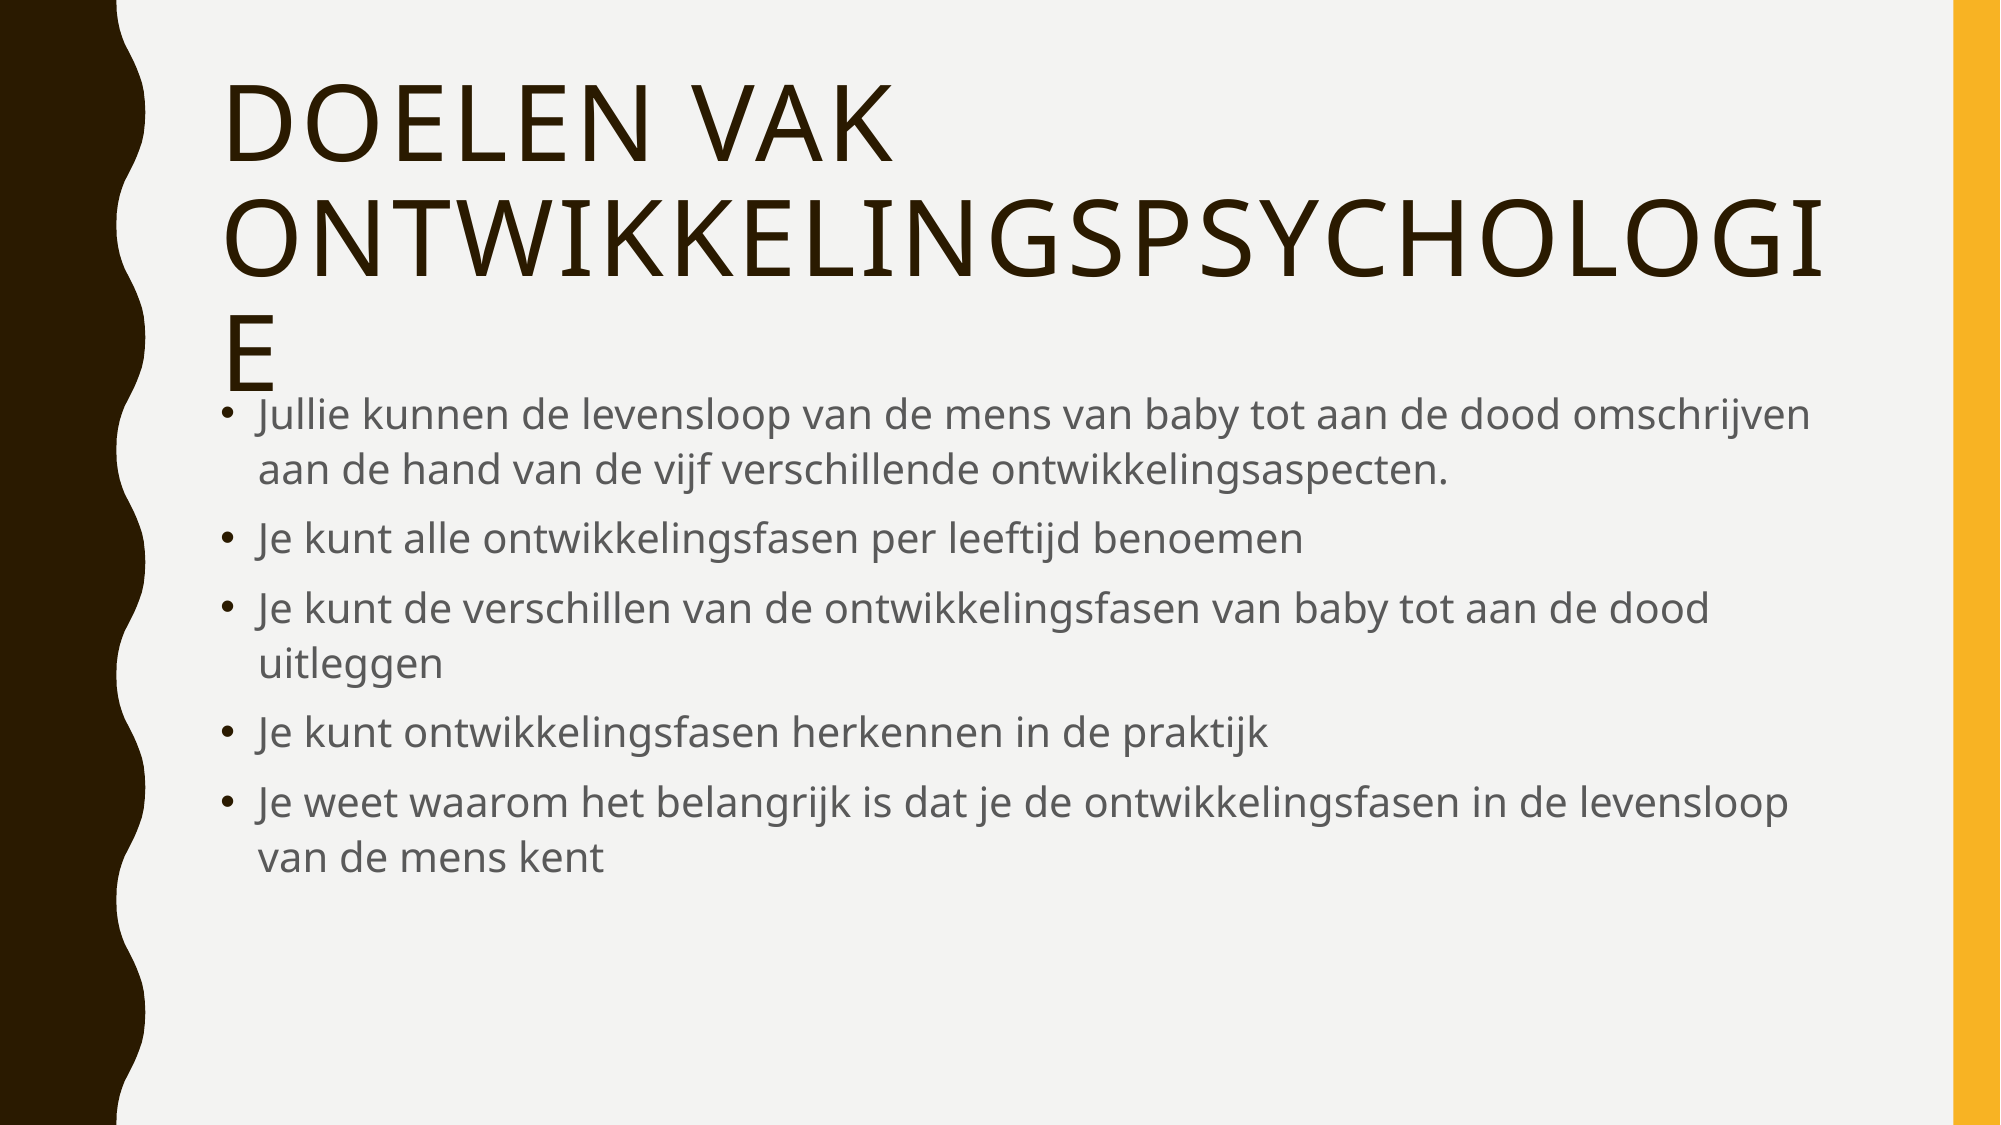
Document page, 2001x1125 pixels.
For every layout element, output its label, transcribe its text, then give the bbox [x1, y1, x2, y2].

title Doelen vak ontwikkelingspsychologie [205, 62, 1875, 355]
list Jullie kunnen de levensloop van de mens van baby tot aan de dood omschrijven aan de hand van de vijf verschillende ontwikkelingsaspecten. Je kunt alle ontwikkelingsfasen per leeftijd benoemen Je kunt de verschillen van de ontwikkelingsfasen van baby tot aan de dood uitleggen Je kunt ontwikkelingsfasen herkennen in de praktijk Je weet waarom het belangrijk is dat je de ontwikkelingsfasen in de levensloop van de mens kent [205, 375, 1875, 965]
